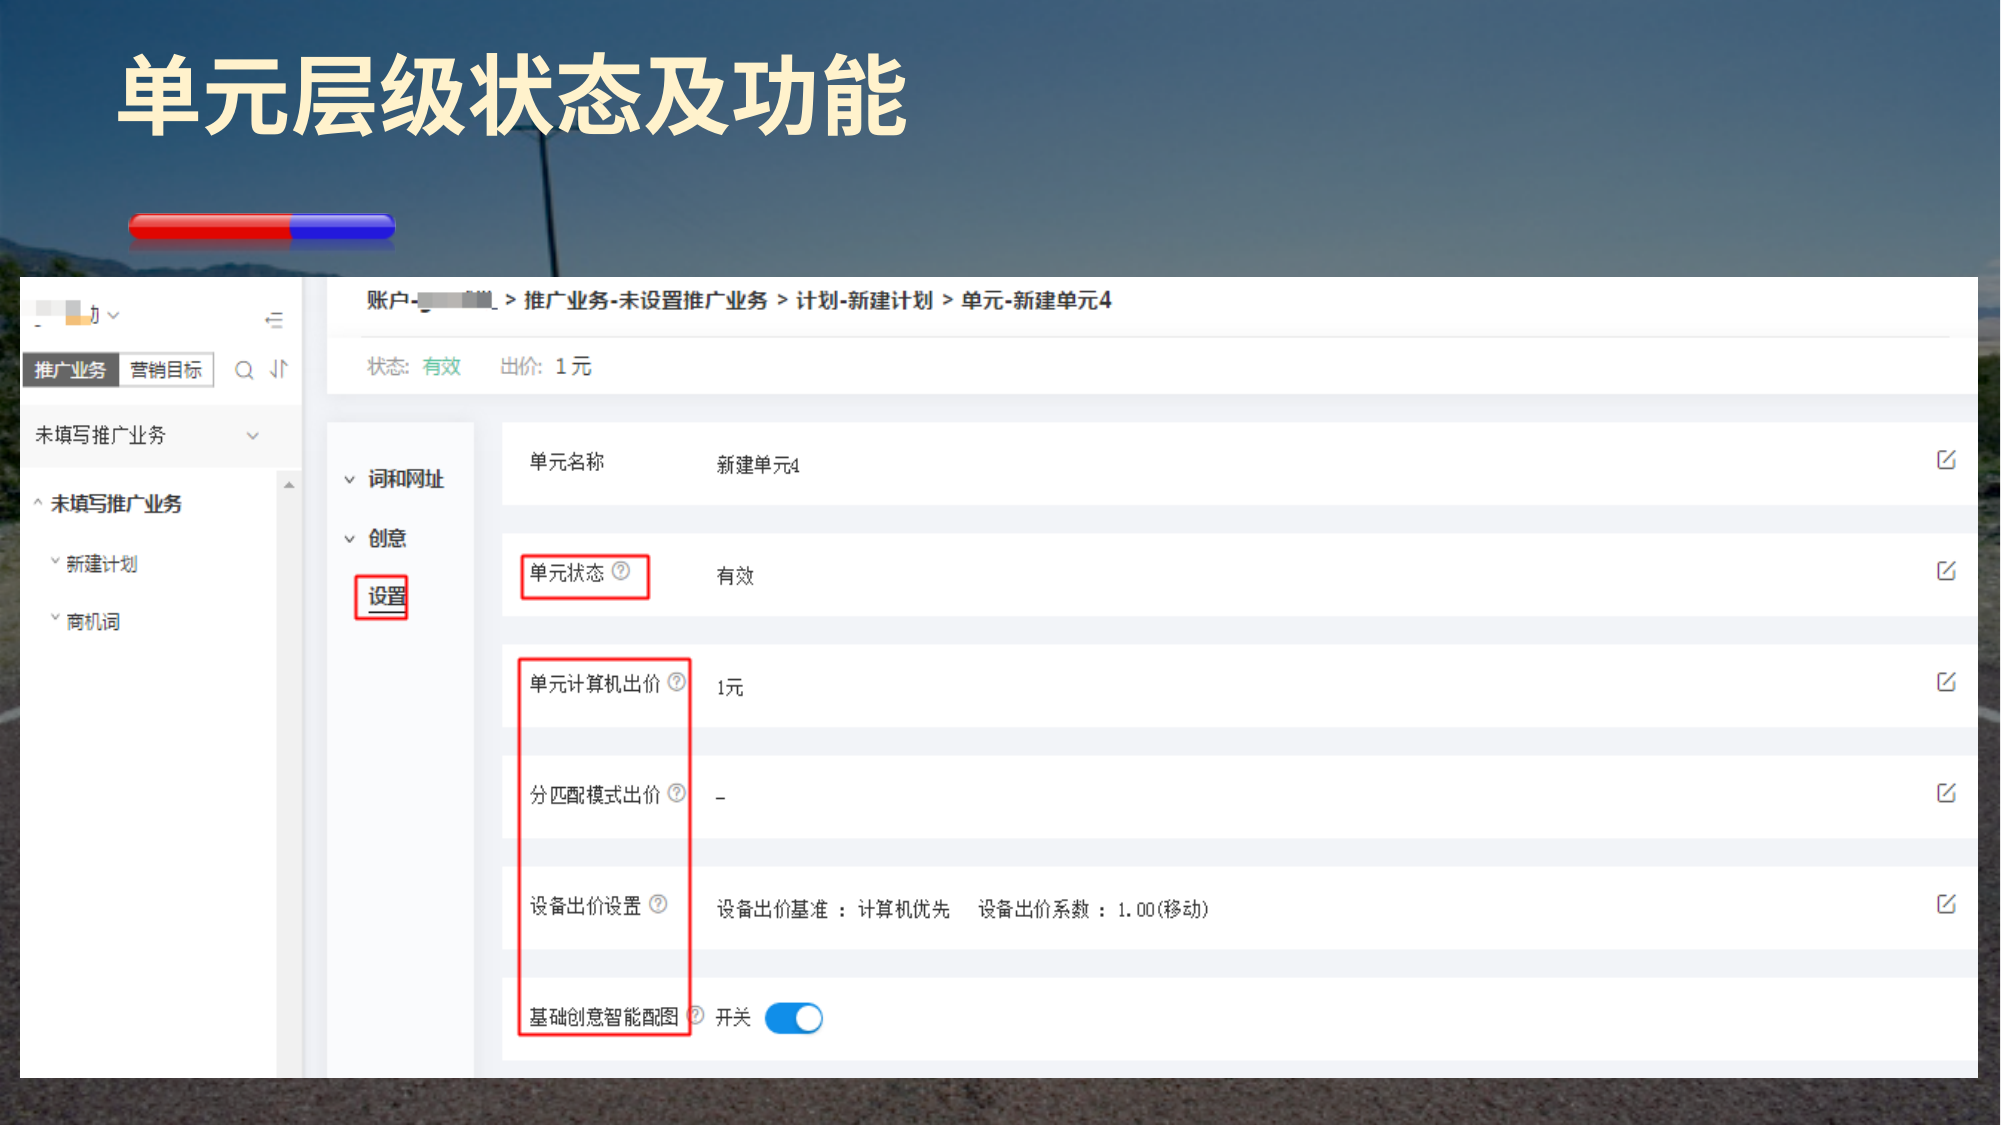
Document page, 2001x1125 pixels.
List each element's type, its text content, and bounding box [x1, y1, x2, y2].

picture [0, 0, 2001, 1125]
title 单元层级状态及功能 [99, 45, 1521, 203]
